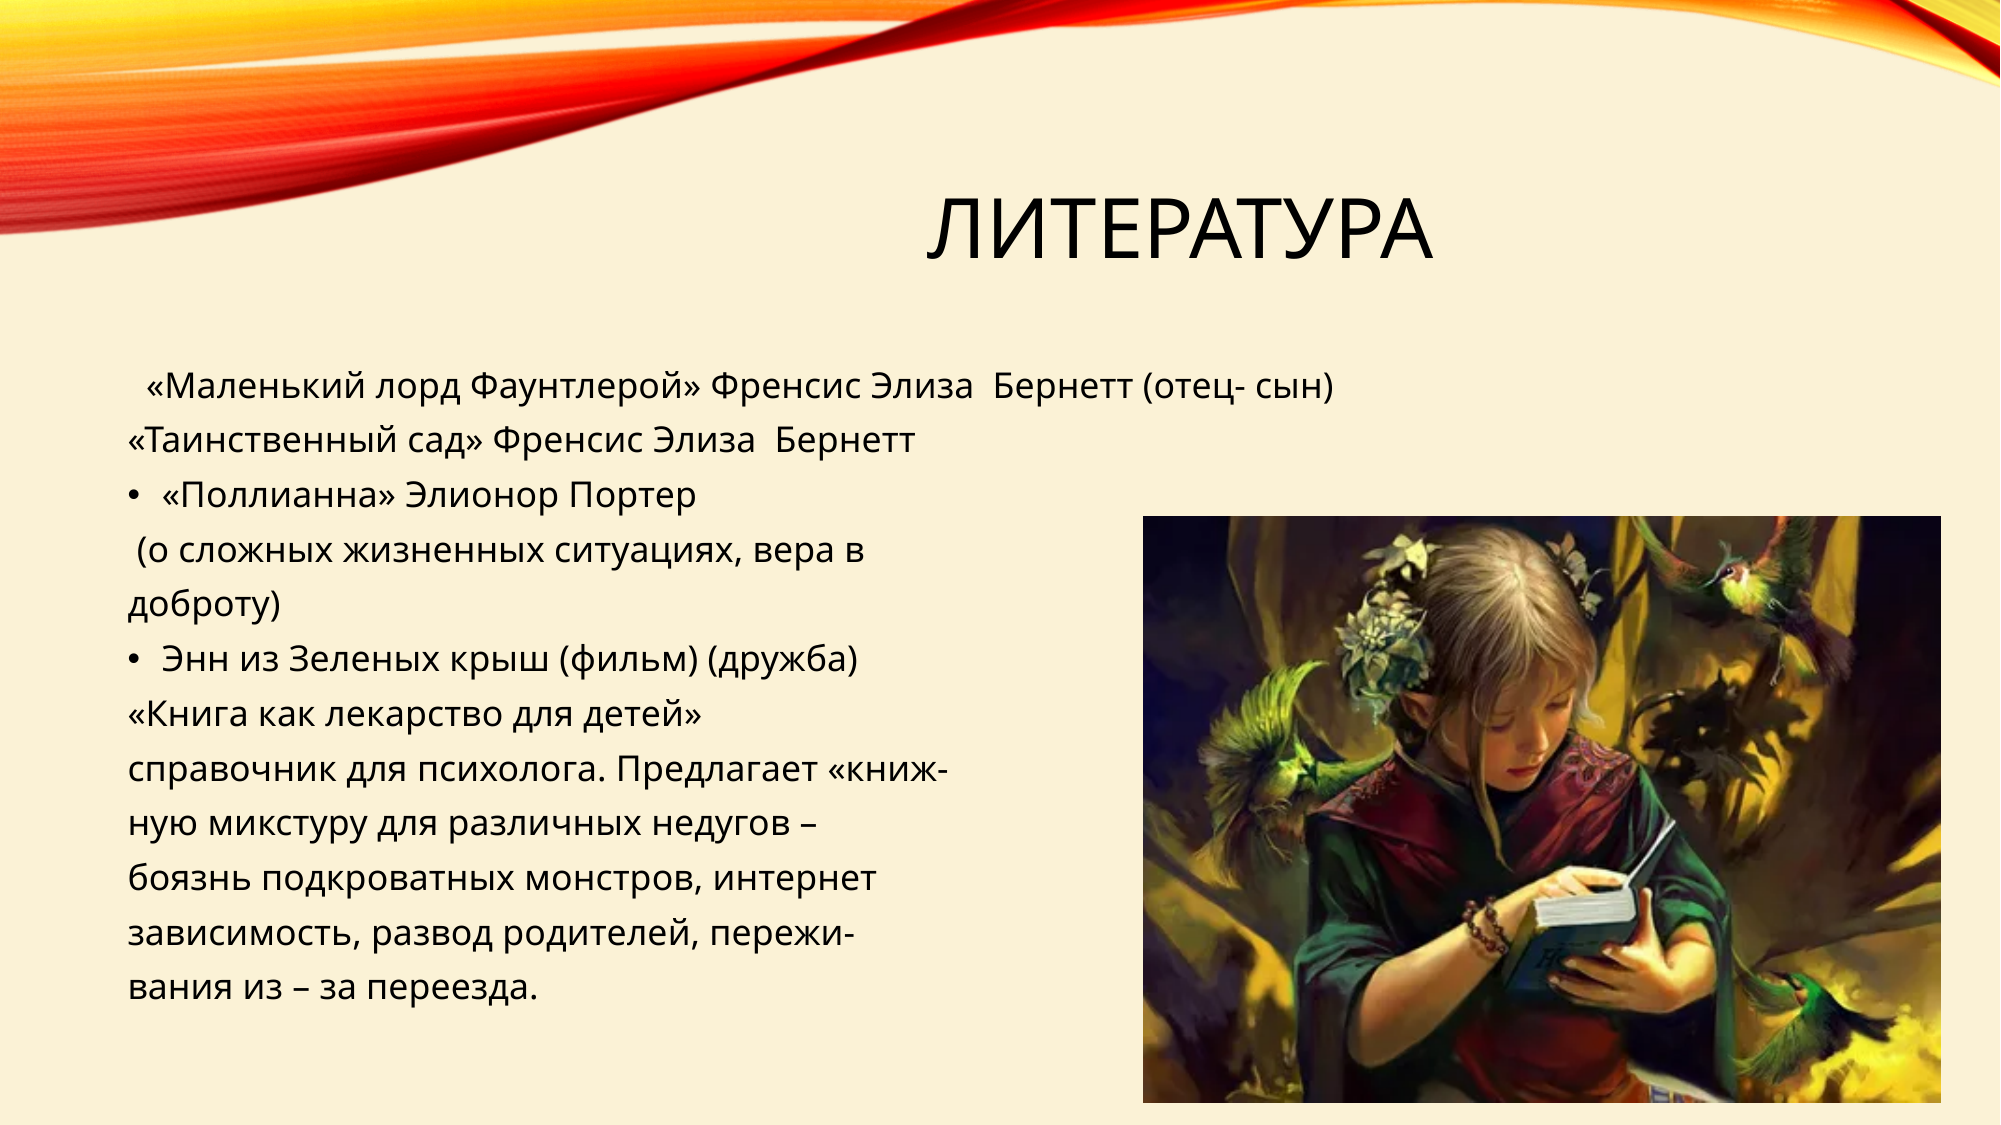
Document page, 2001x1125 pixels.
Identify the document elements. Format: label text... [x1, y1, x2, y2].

picture [0, 0, 2000, 237]
title Литература [474, 125, 1888, 338]
list «Маленький лорд Фаунтлерой» Френсис Элиза Бернетт (отец- сын) «Таинственный сад» Френсис Элиза Бернетт «Поллианна» Элионор Портер (о сложных жизненных ситуациях, вера в доброту) Энн из Зеленых крыш (фильм) (дружба) «Книга как лекарство для детей» справочник для психолога. Предлагает «книж- ную микстуру для различных недугов – боязнь подкроватных монстров, интернет зависимость, развод родителей, пережи- вания из – за переезда. [112, 360, 1888, 1021]
picture [1143, 515, 1941, 1103]
